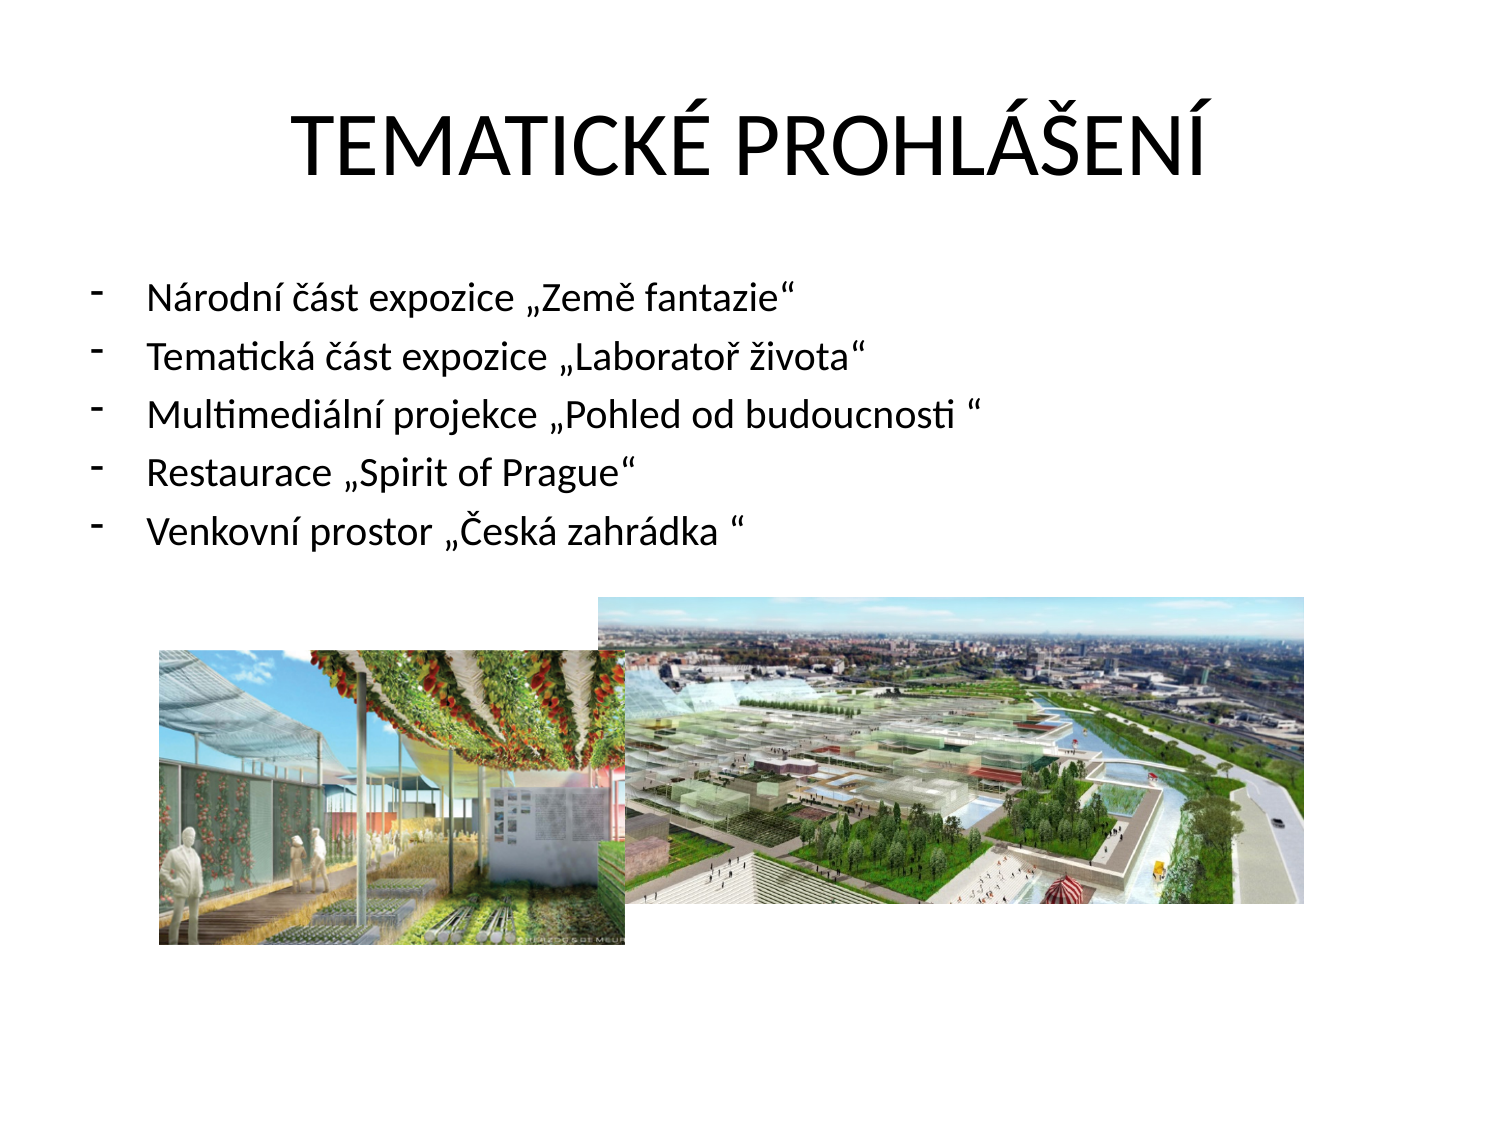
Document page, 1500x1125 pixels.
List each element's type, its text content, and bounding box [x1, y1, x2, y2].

list Národní část expozice „Země fantazie“ Tematická část expozice „Laboratoř života“ Multimediální projekce „Pohled od budoucnosti “ Restaurace „Spirit of Prague“ Venkovní prostor „Česká zahrádka “ [75, 262, 1425, 1005]
picture [159, 597, 1304, 945]
title TEMATICKÉ PROHLÁŠENÍ [75, 45, 1425, 233]
